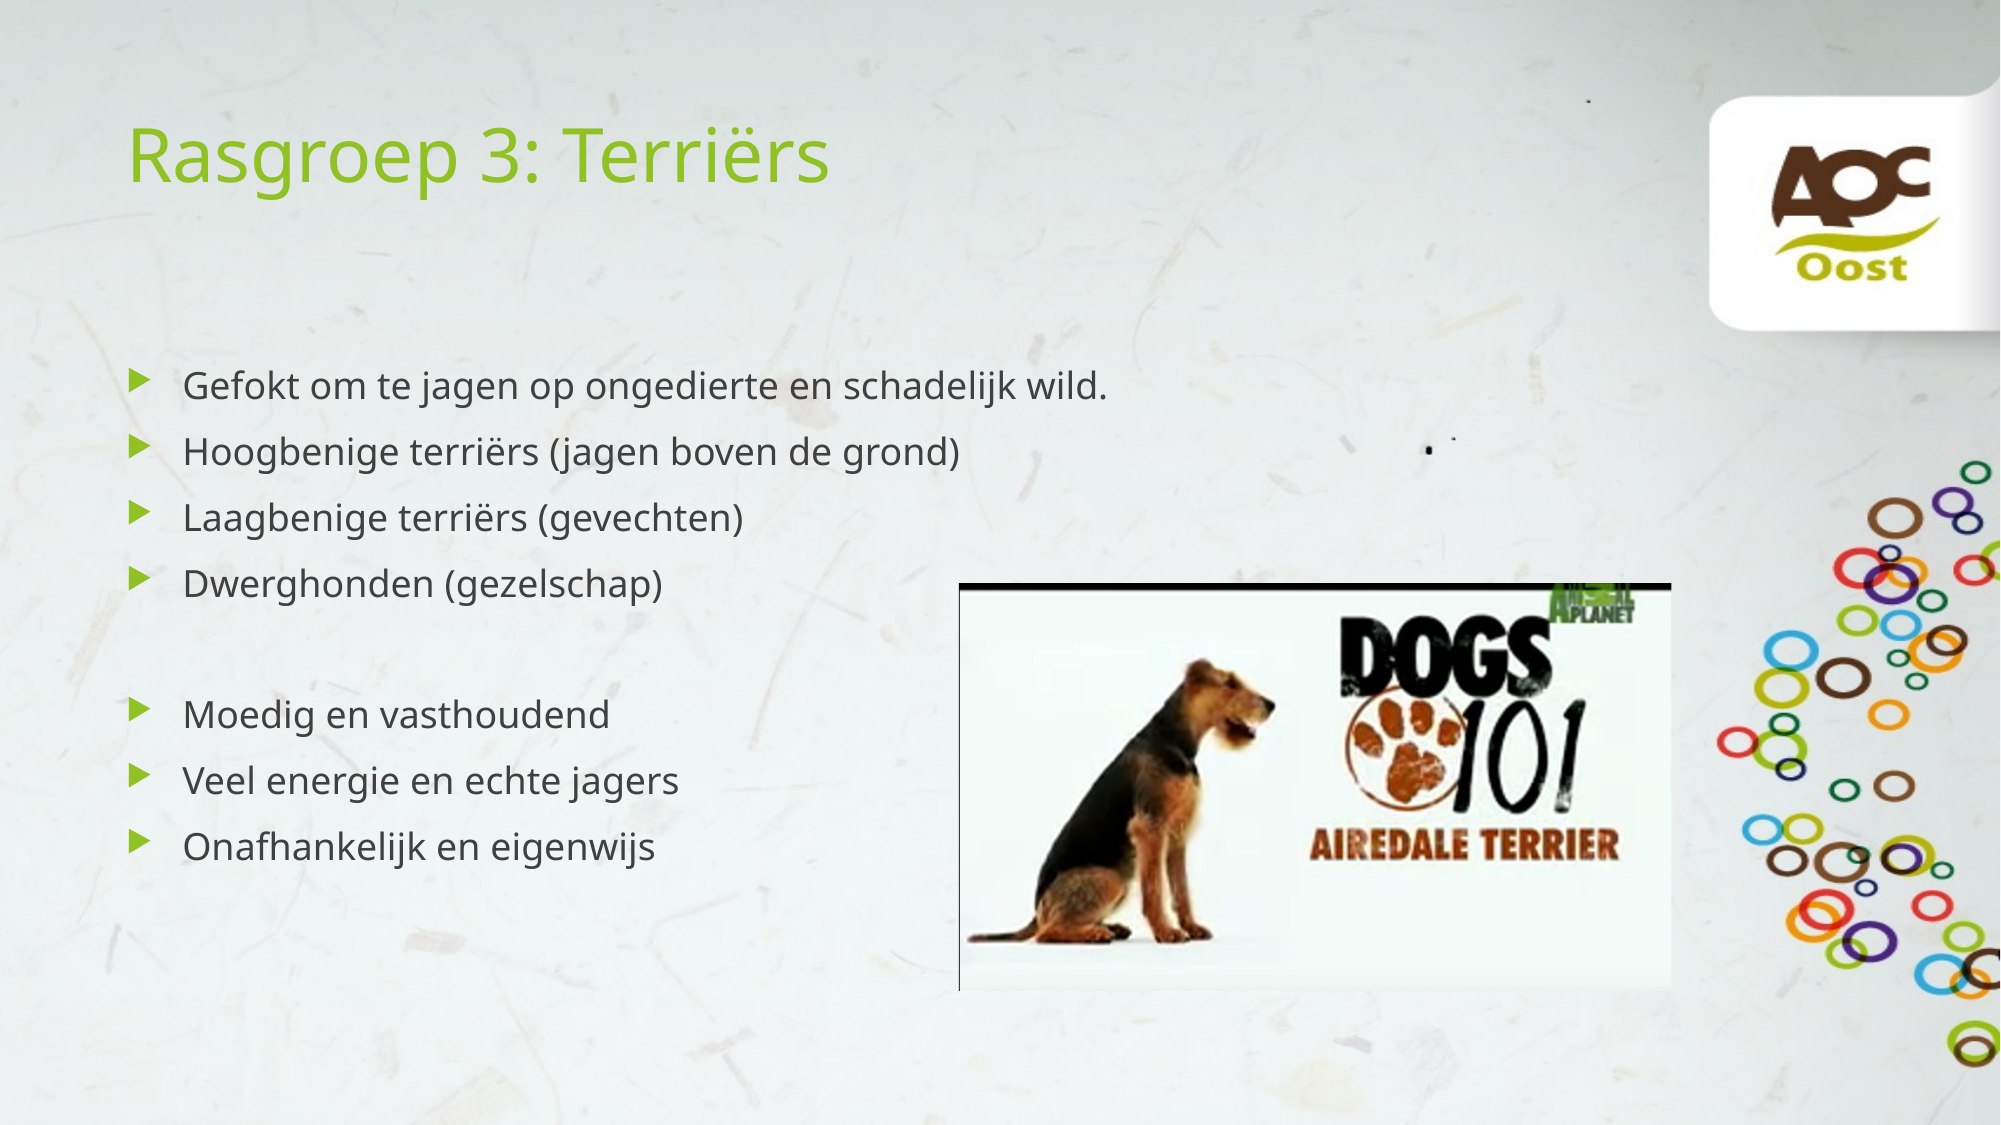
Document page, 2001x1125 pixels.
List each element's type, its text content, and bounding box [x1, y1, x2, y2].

picture [0, 0, 2001, 1125]
title Rasgroep 3: Terriërs [111, 99, 1522, 317]
list Gefokt om te jagen op ongedierte en schadelijk wild. Hoogbenige terriërs (jagen boven de grond) Laagbenige terriërs (gevechten) Dwerghonden (gezelschap) Moedig en vasthoudend Veel energie en echte jagers Onafhankelijk en eigenwijs [111, 354, 1522, 992]
